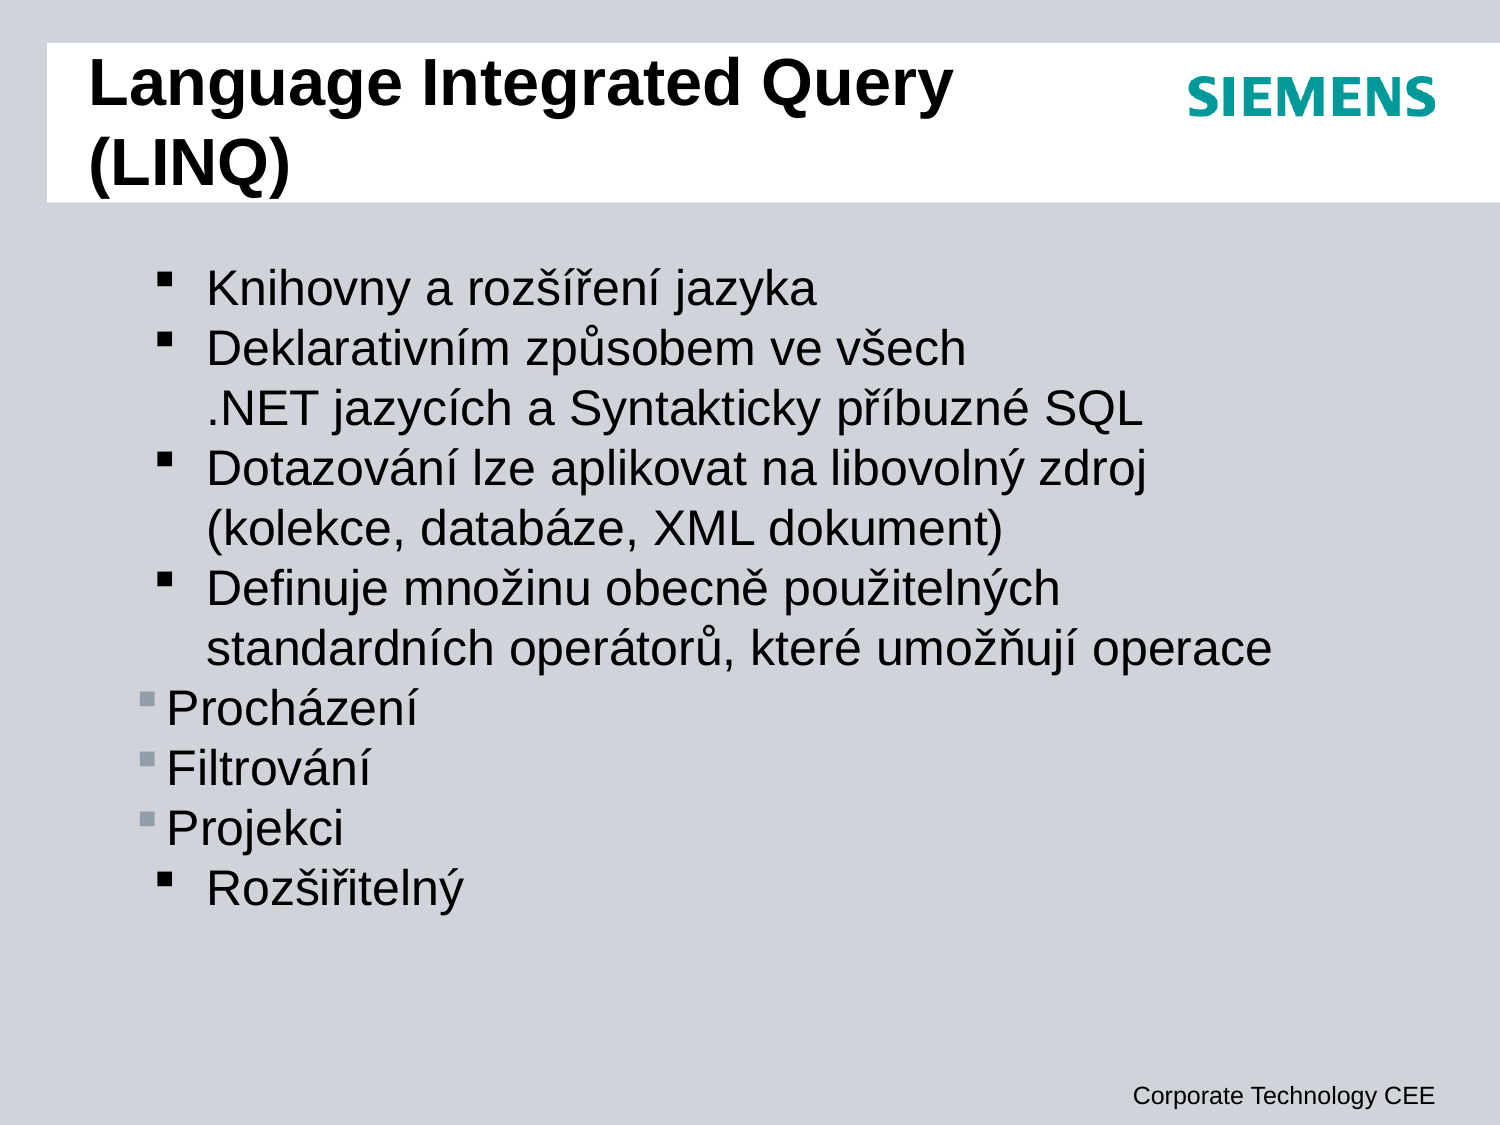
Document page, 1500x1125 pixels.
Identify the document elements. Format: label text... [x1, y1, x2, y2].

title Language Integrated Query (LINQ) [88, 66, 1097, 200]
list Knihovny a rozšíření jazyka Deklarativním způsobem ve všech .NET jazycích a Syntakticky příbuzné SQL Dotazování lze aplikovat na libovolný zdroj (kolekce, databáze, XML dokument) Definuje množinu obecně použitelných standardních operátorů, které umožňují operace Procházení Filtrování Projekci Rozšiřitelný [135, 255, 1400, 1060]
picture [1181, 69, 1444, 123]
